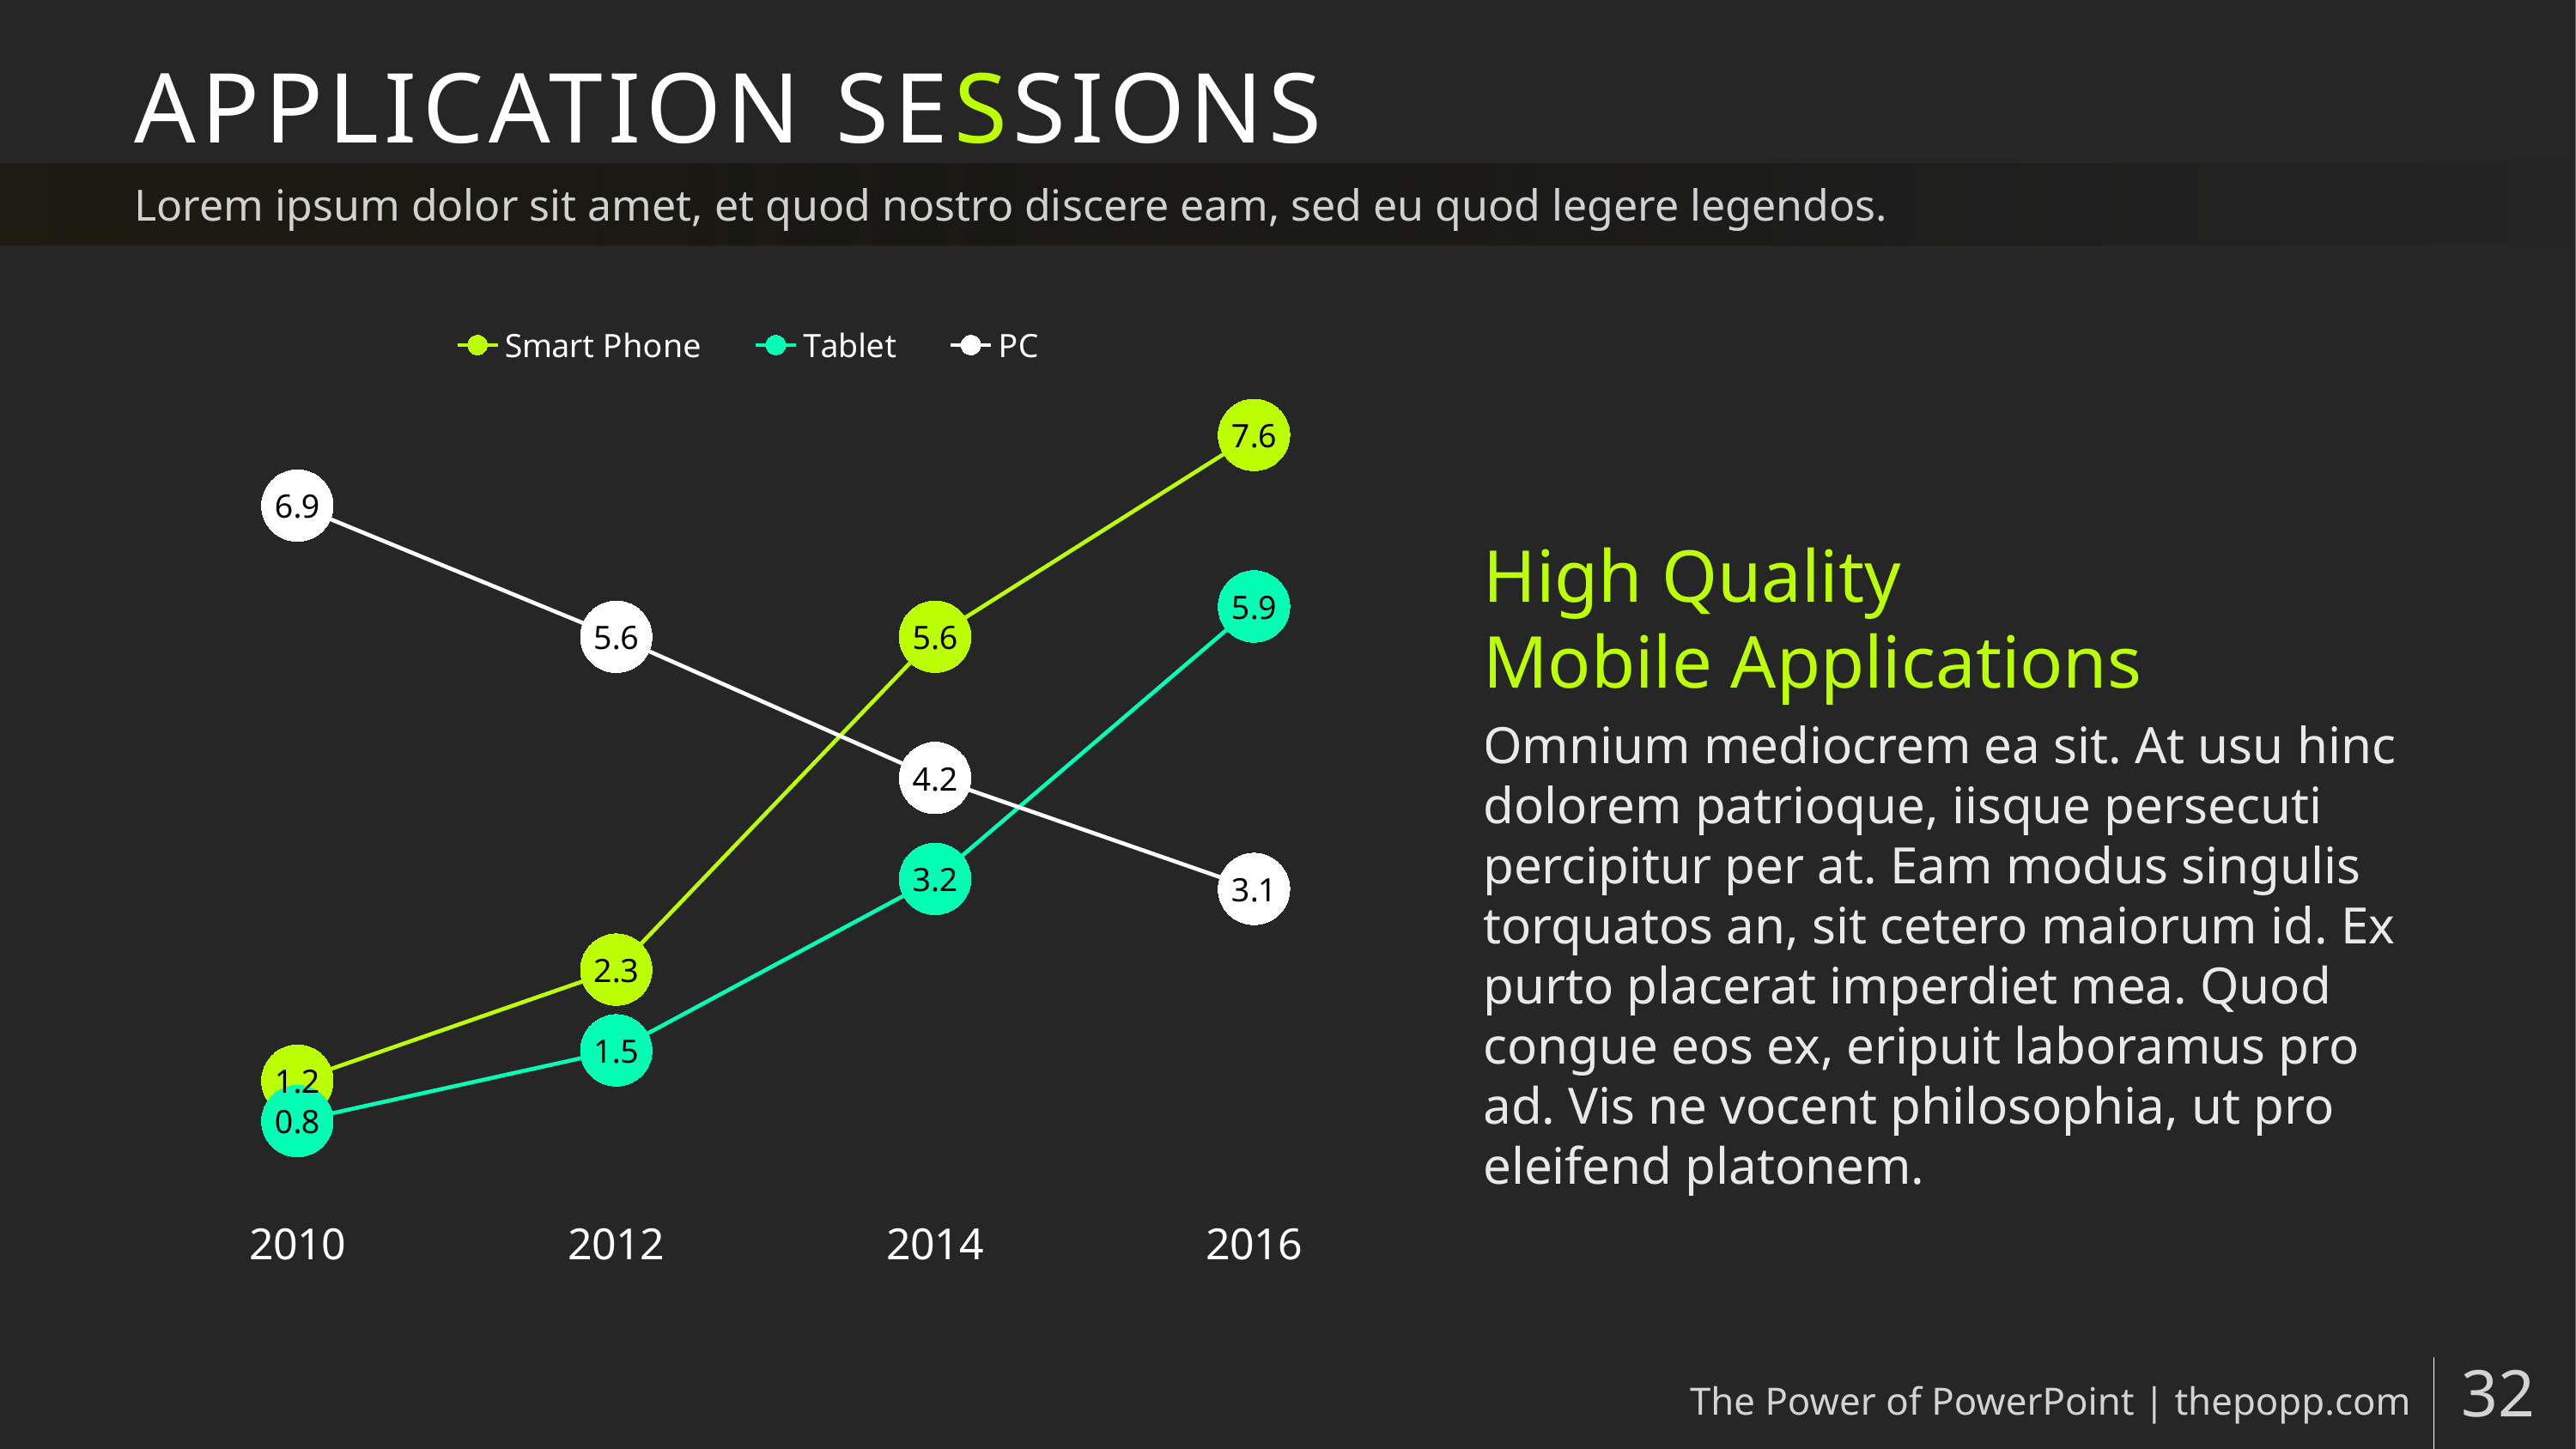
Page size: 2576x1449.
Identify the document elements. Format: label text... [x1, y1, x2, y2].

footer The Power of PowerPoint | thepopp.com [922, 1356, 2434, 1434]
list Lorem ipsum dolor sit amet, et quod nostro discere eam, sed eu quod legere legendos. [111, 167, 2404, 248]
title APPLICATION SESSIONS [111, 0, 2430, 174]
chart [111, 308, 1441, 1293]
list High Quality Mobile Applications [1460, 420, 2464, 701]
slide_number 32 [2438, 1357, 2576, 1434]
list Omnium mediocrem ea sit. At usu hinc dolorem patrioque, iisque persecuti percipitur per at. Eam modus singulis torquatos an, sit cetero maiorum id. Ex purto placerat imperdiet mea. Quod congue eos ex, eripuit laboramus pro ad. Vis ne vocent philosophia, ut pro eleifend platonem. [1460, 701, 2464, 1181]
